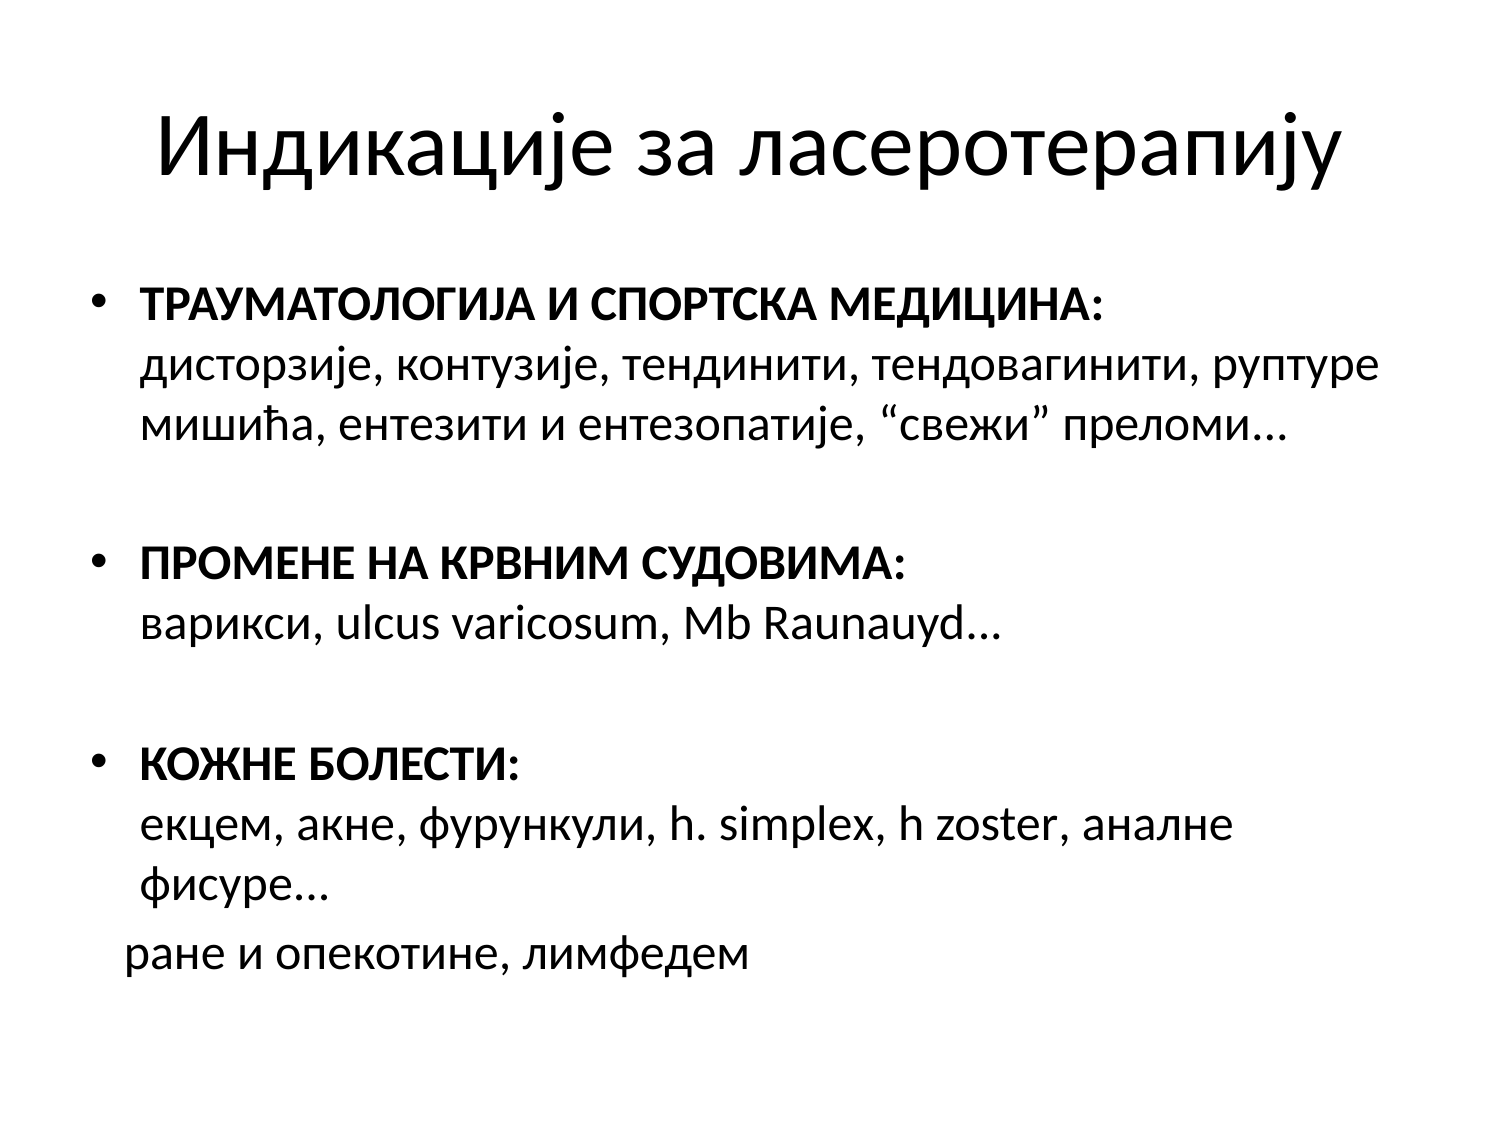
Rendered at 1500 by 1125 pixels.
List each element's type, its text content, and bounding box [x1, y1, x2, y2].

title Индикације за ласеротерапију [75, 45, 1425, 233]
list ТРАУМАТОЛОГИЈА И СПОРТСКА МЕДИЦИНА: дисторзије, контузије, тендинити, тендовагинити, руптуре мишића, ентезити и ентезопатије, “свежи” преломи... ПРОМЕНЕ НА КРВНИМ СУДОВИМА: варикси, ulcus varicosum, Mb Raunauyd... КОЖНЕ БОЛЕСТИ: екцем, акне, фурункули, h. simplеx, h zoster, аналне фисуре... ране и опекотине, лимфедем [75, 262, 1425, 1005]
